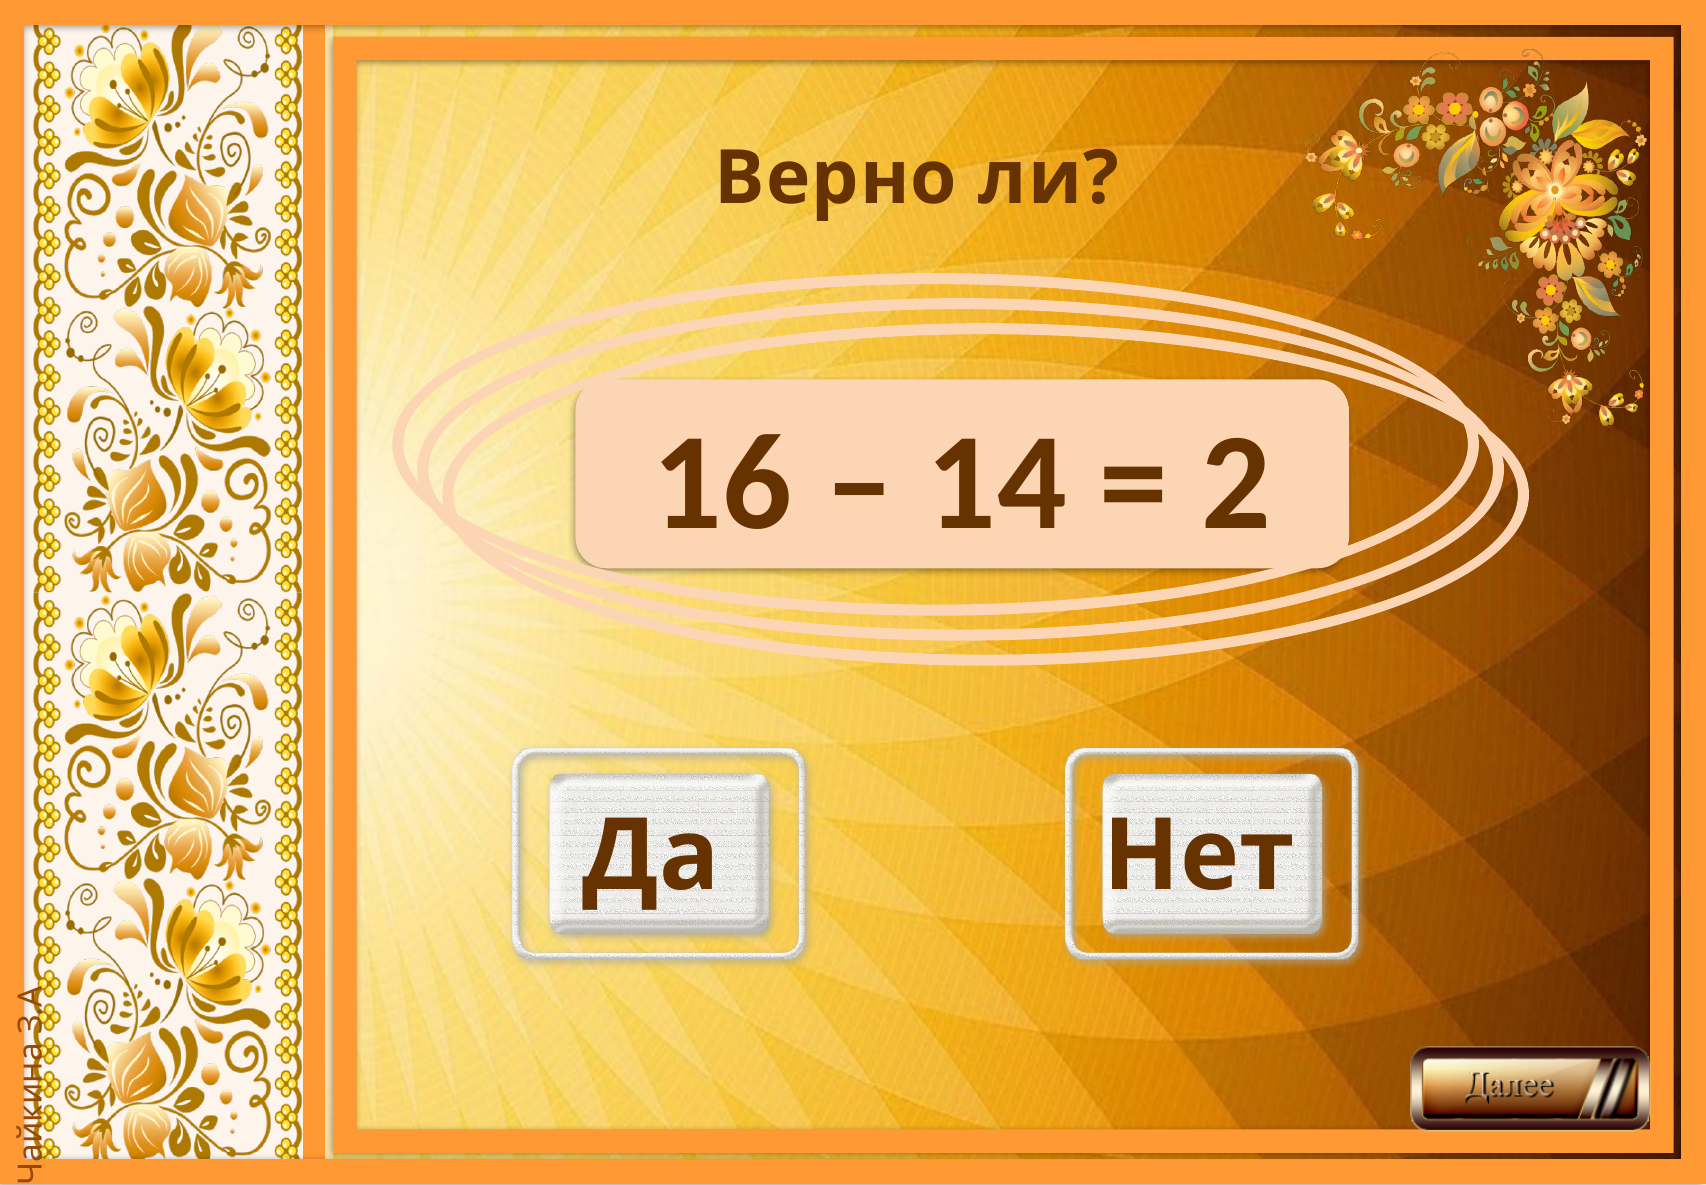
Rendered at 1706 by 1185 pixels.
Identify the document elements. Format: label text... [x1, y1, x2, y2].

text_box [440, 321, 1532, 668]
picture [25, 25, 303, 1159]
text_box [390, 271, 1466, 509]
text_box [460, 426, 1482, 618]
picture [325, 25, 1681, 1159]
picture [25, 1149, 32, 1159]
picture [25, 993, 31, 1000]
picture [32, 1048, 39, 1056]
text_box 16 – 14 = 2 [574, 378, 1350, 570]
picture [25, 1091, 38, 1099]
text_box Верно ли? [392, 119, 1444, 317]
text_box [501, 733, 820, 976]
text_box [467, 439, 1507, 643]
picture [25, 1130, 38, 1138]
text_box [415, 296, 1491, 534]
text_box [1054, 733, 1373, 976]
picture [25, 1068, 31, 1077]
picture [32, 1149, 39, 1157]
